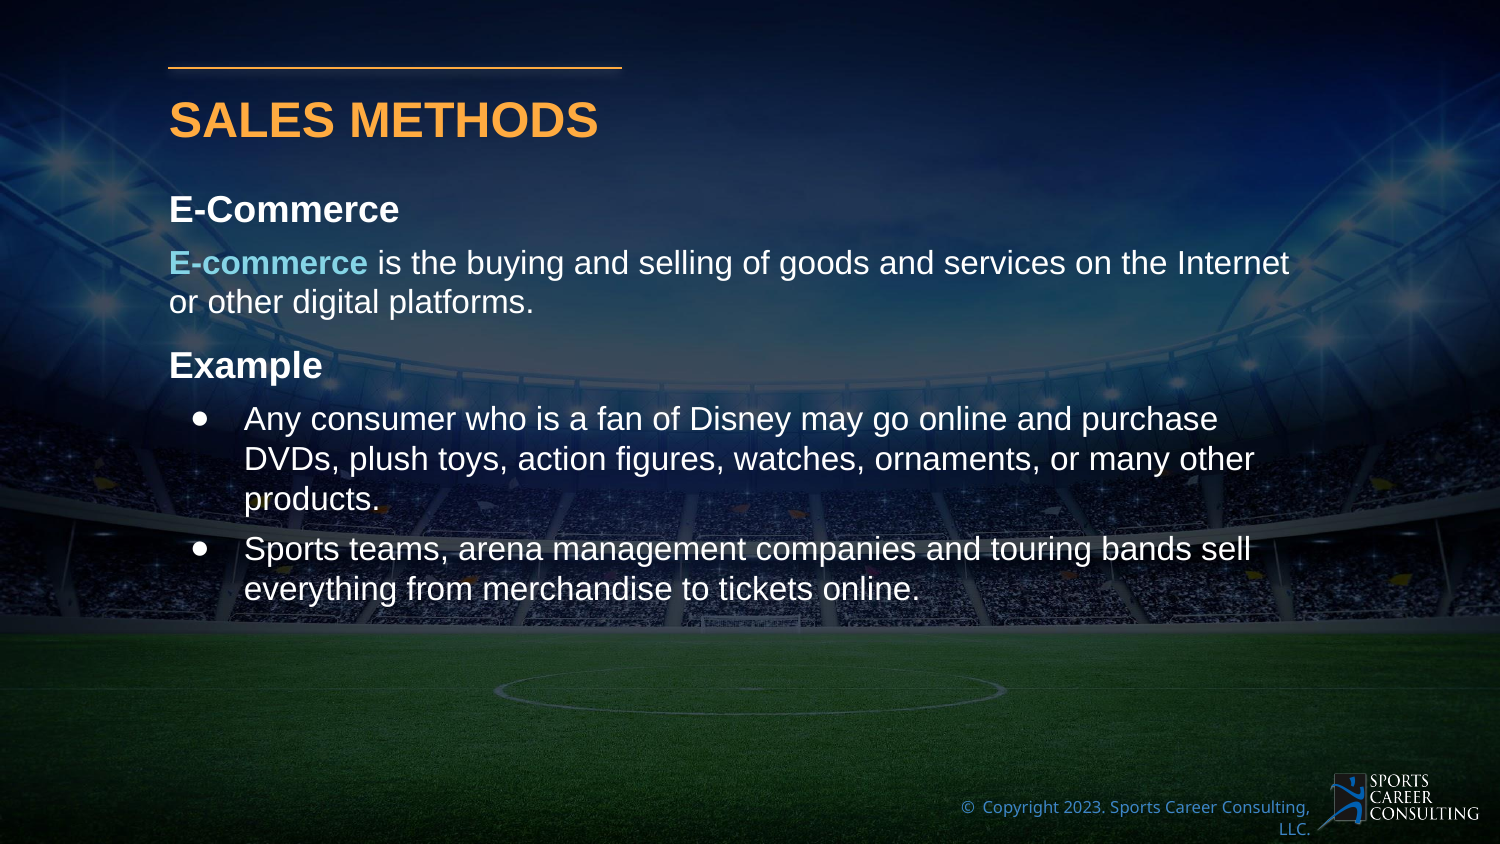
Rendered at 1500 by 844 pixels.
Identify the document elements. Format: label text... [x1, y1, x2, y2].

title SALES METHODS [153, 72, 1095, 170]
picture [0, 0, 1500, 844]
list E-Commerce E-commerce is the buying and selling of goods and services on the Internet or other digital platforms. Example Any consumer who is a fan of Disney may go online and purchase DVDs, plush toys, action figures, watches, ornaments, or many other products. Sports teams, arena management companies and touring bands sell everything from merchandise to tickets online. [153, 170, 1331, 703]
text_box © Copyright 2023. Sports Career Consulting, LLC. [914, 769, 1326, 844]
